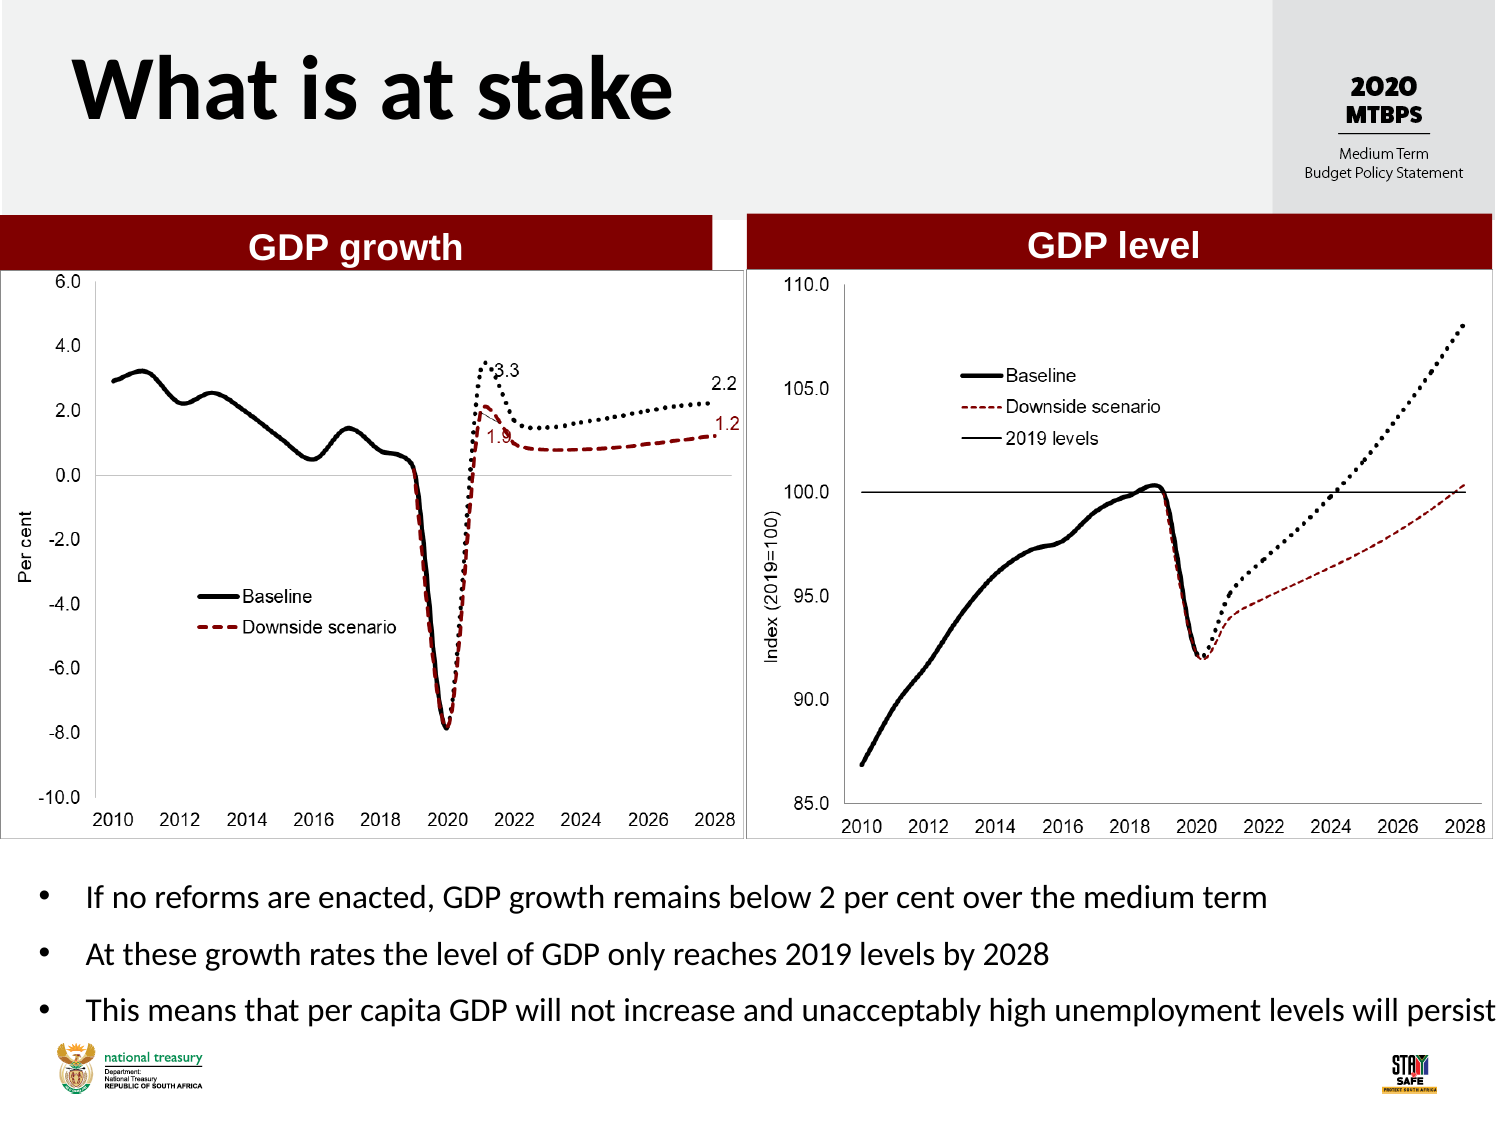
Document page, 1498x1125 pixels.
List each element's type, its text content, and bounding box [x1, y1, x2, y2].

picture [57, 1089, 1437, 1094]
text_box GDP level [746, 213, 1493, 269]
picture [0, 270, 744, 839]
picture [2, 0, 1495, 220]
text_box If no reforms are enacted, GDP growth remains below 2 per cent over the medium term At these growth rates the level of GDP only reaches 2019 levels by 2028 This means that per capita GDP will not increase and unacceptably high unemployment levels will persist [23, 872, 1498, 1089]
title What is at stake [56, 0, 1438, 199]
text_box GDP growth [0, 215, 713, 270]
picture [746, 269, 1493, 839]
